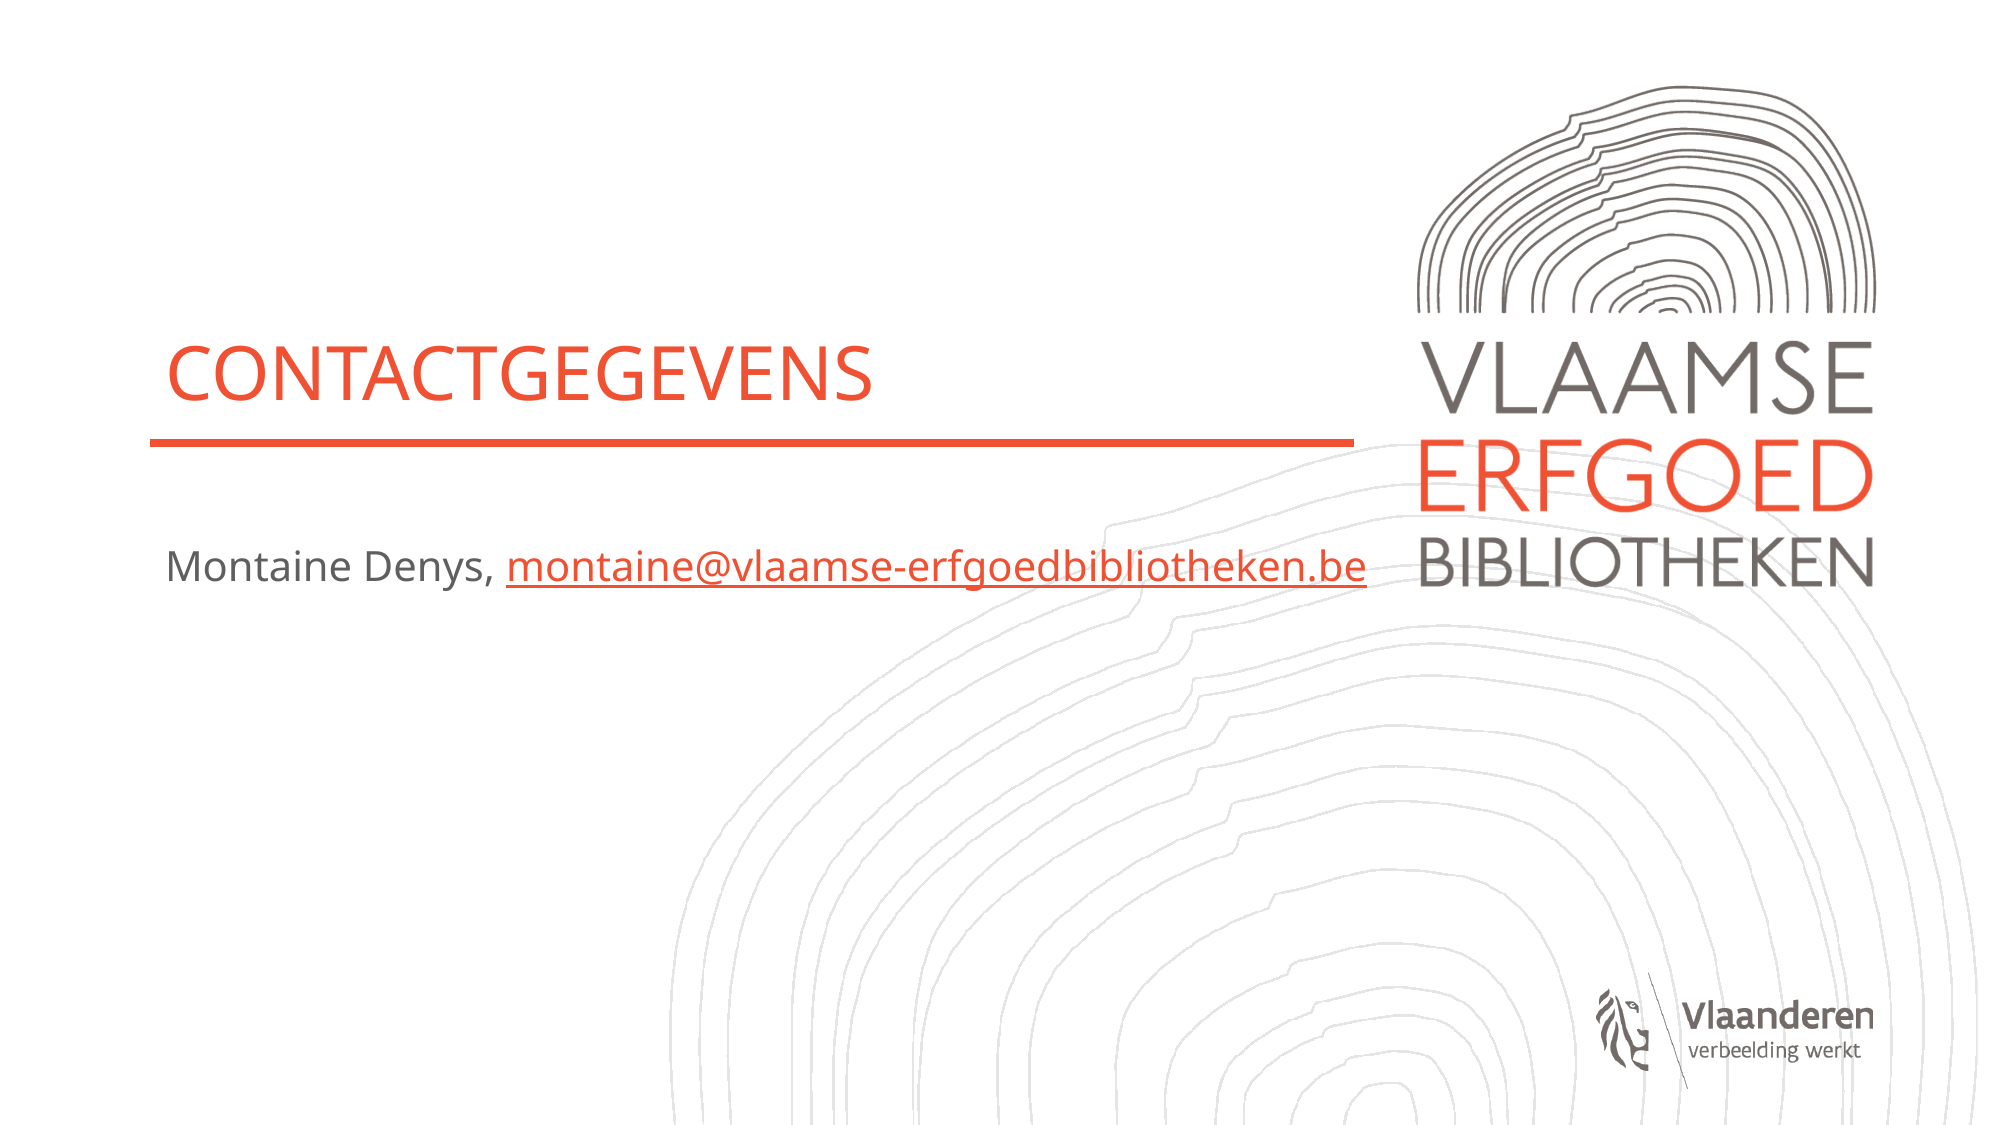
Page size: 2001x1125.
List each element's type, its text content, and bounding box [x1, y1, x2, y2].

picture [669, 82, 1978, 1125]
subtitle Montaine Denys, montaine@vlaamse-erfgoedbibliotheken.be [150, 532, 1407, 925]
title CONTACTGEGEVENS [150, 137, 1355, 423]
